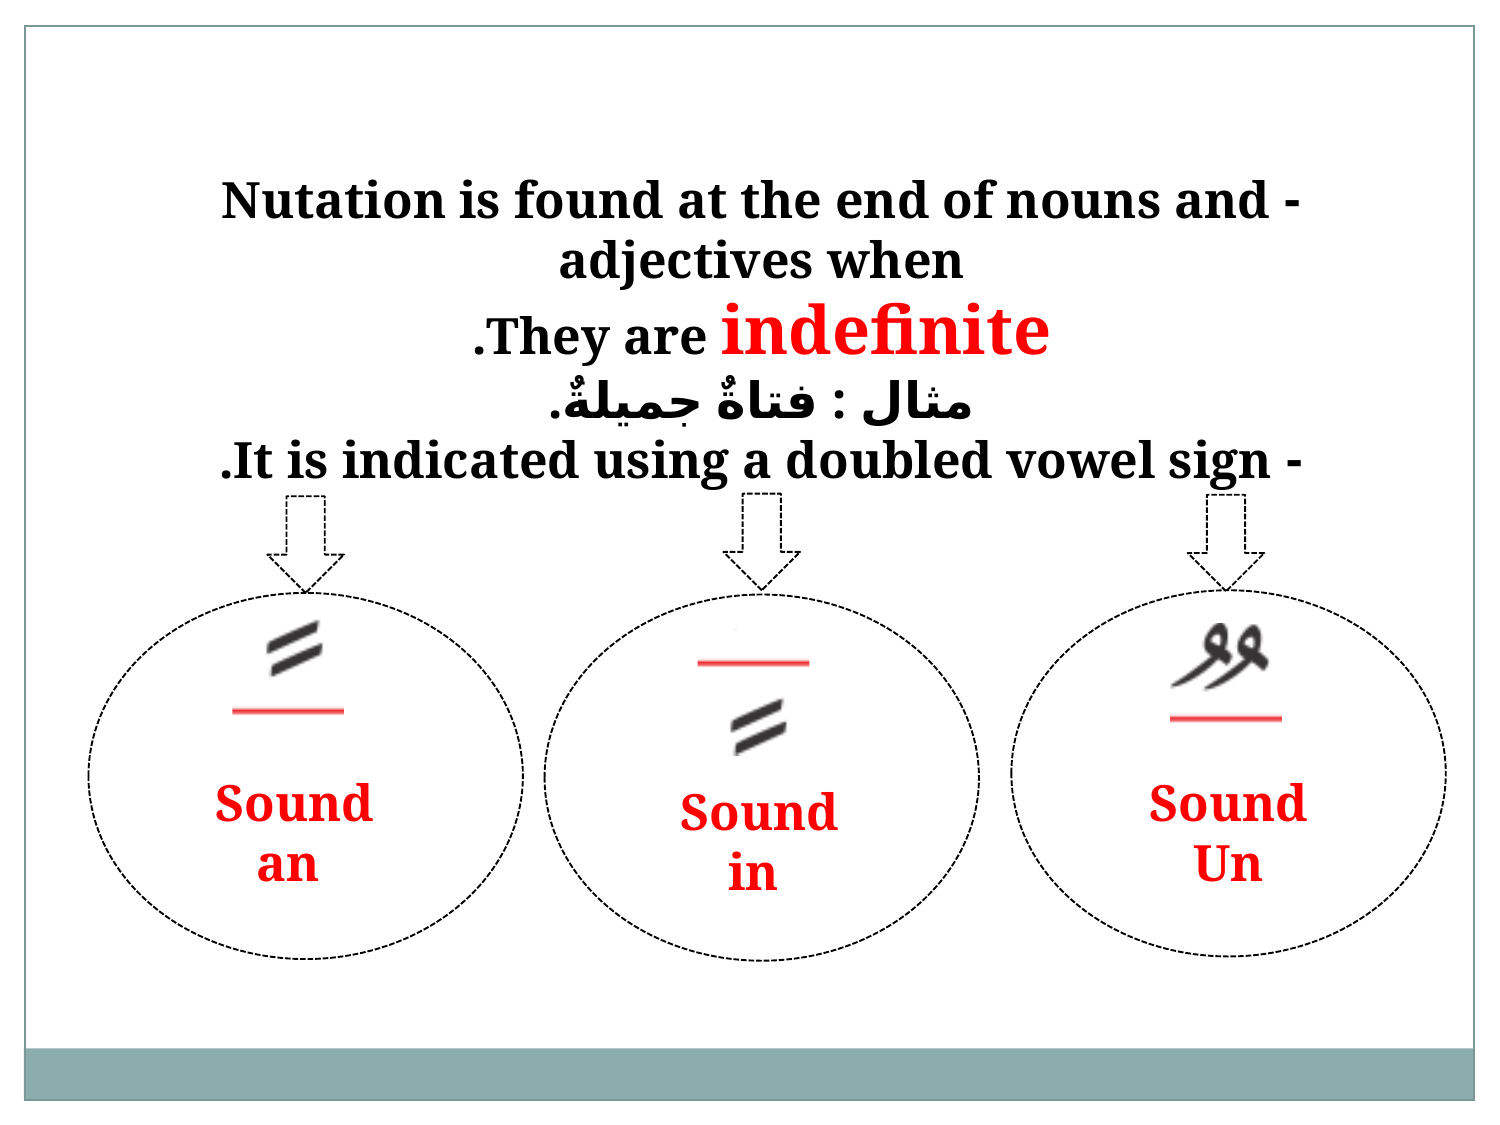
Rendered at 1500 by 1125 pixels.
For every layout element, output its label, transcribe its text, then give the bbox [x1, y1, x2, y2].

text_box [1186, 493, 1266, 590]
text_box [722, 492, 801, 591]
text_box Sound Un [1123, 763, 1334, 899]
picture [697, 628, 810, 764]
picture [231, 604, 345, 740]
text_box [1010, 589, 1447, 958]
picture [1169, 621, 1283, 757]
text_box [543, 593, 980, 962]
text_box Sound in [648, 773, 859, 909]
text_box [87, 591, 524, 960]
text_box [266, 495, 345, 592]
text_box Sound an [182, 763, 394, 899]
text_box - Nutation is found at the end of nouns and adjectives when They are indefinite. مثال : فتاةٌ جميلةٌ. - It is indicated using a doubled vowel sign. [112, 160, 1412, 556]
